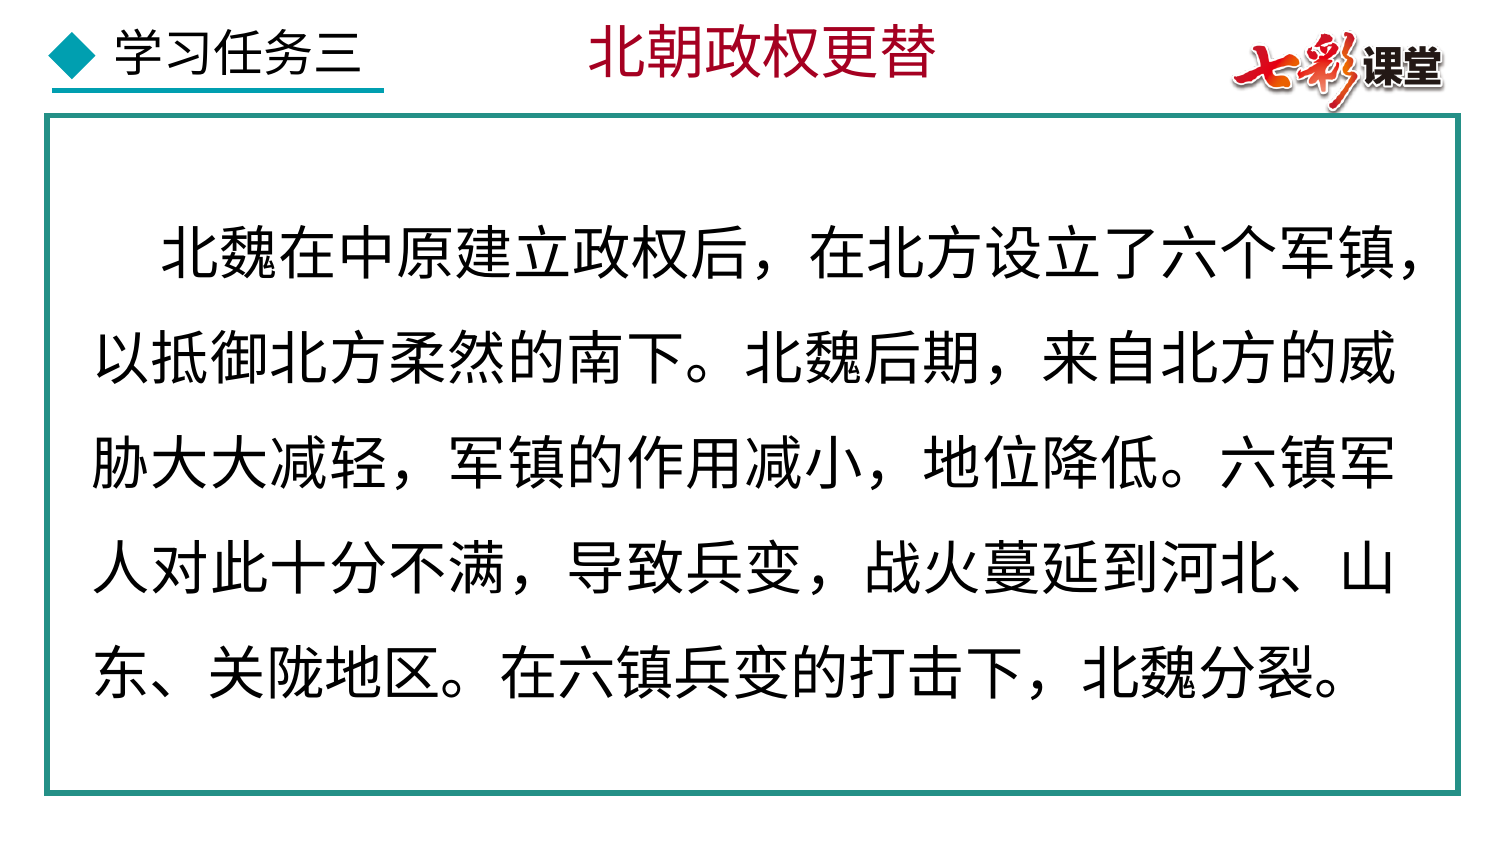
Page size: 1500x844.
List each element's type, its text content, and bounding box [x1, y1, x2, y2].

text_box 北朝政权更替 [572, 8, 969, 92]
text_box 北魏在中原建立政权后，在北方设立了六个军镇，以抵御北方柔然的南下。北魏后期，来自北方的威胁大大减轻，军镇的作用减小，地位降低。六镇军人对此十分不满，导致兵变，战火蔓延到河北、山东、关陇地区。在六镇兵变的打击下，北魏分裂。 [76, 173, 1412, 714]
picture [1228, 26, 1449, 113]
